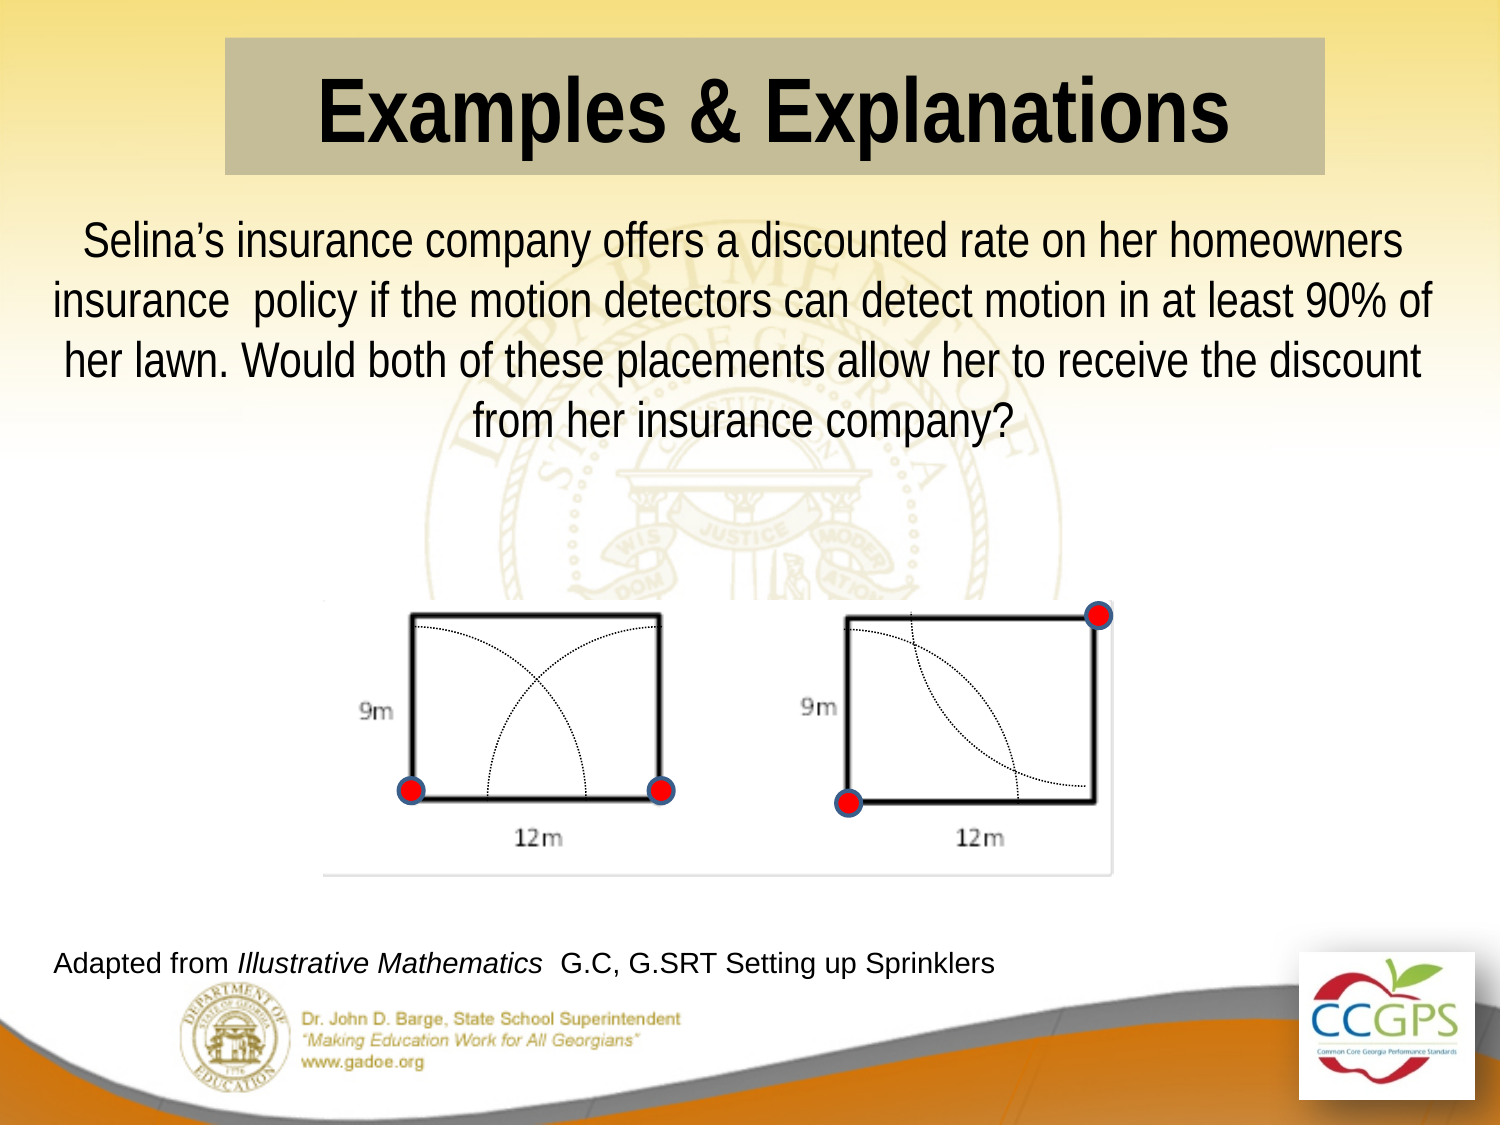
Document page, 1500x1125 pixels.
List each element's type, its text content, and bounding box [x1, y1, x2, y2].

text_box Adapted from Illustrative Mathematics G.C, G.SRT Setting up Sprinklers [38, 937, 243, 988]
title Examples & Explanations [224, 37, 1326, 176]
subtitle Selina’s insurance company offers a discounted rate on her homeowners insurance policy if the motion detectors can detect motion in at least 90% of her lawn. Would both of these placements allow her to receive the discount from her insurance company? [37, 199, 1451, 913]
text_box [237, 437, 1261, 979]
picture [0, 0, 1500, 1125]
